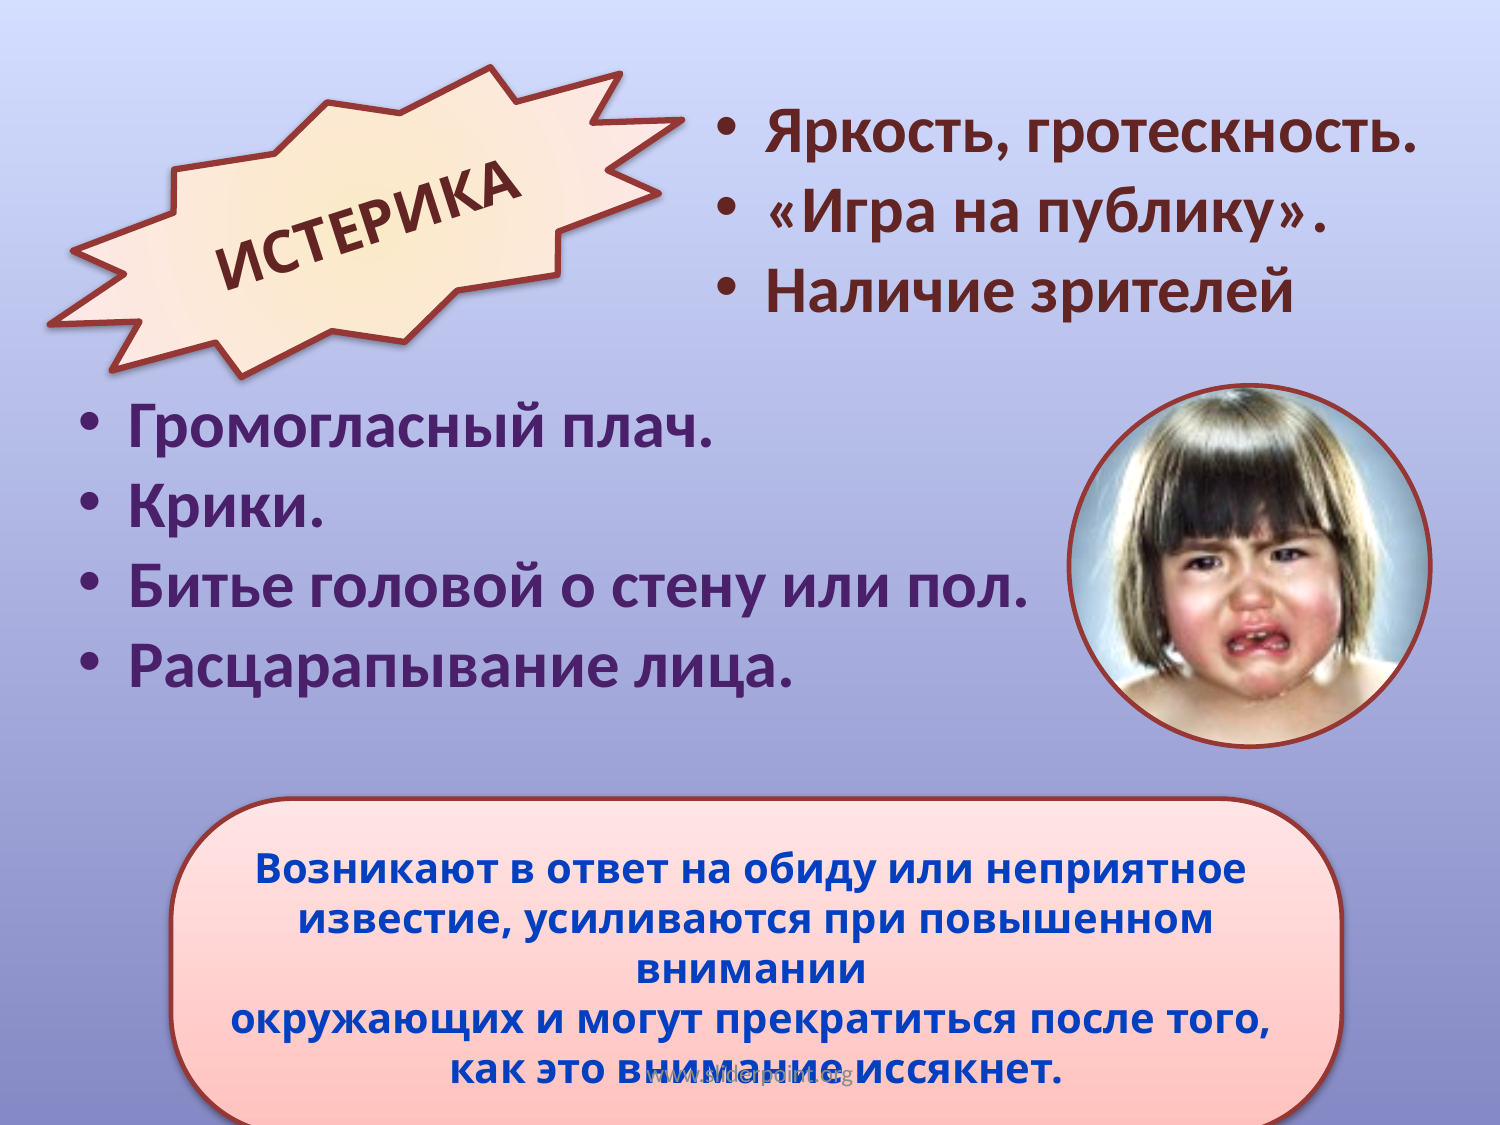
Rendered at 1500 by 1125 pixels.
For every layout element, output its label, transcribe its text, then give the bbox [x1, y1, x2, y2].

text_box ИСТЕРИКА [46, 64, 686, 373]
footer www.sliderpoint.org [512, 1042, 988, 1103]
text_box Громогласный плач. Крики. Битье головой о стену или пол. Расцарапывание лица. [63, 373, 1047, 708]
text_box Яркость, гротескность. «Игра на публику». Наличие зрителей [700, 78, 1435, 333]
text_box Возникают в ответ на обиду или неприятное известие, усиливаются при повышенном внимании окружающих и могут прекратиться после того, как это внимание иссякнет. [170, 797, 1343, 1125]
picture [1068, 385, 1431, 747]
